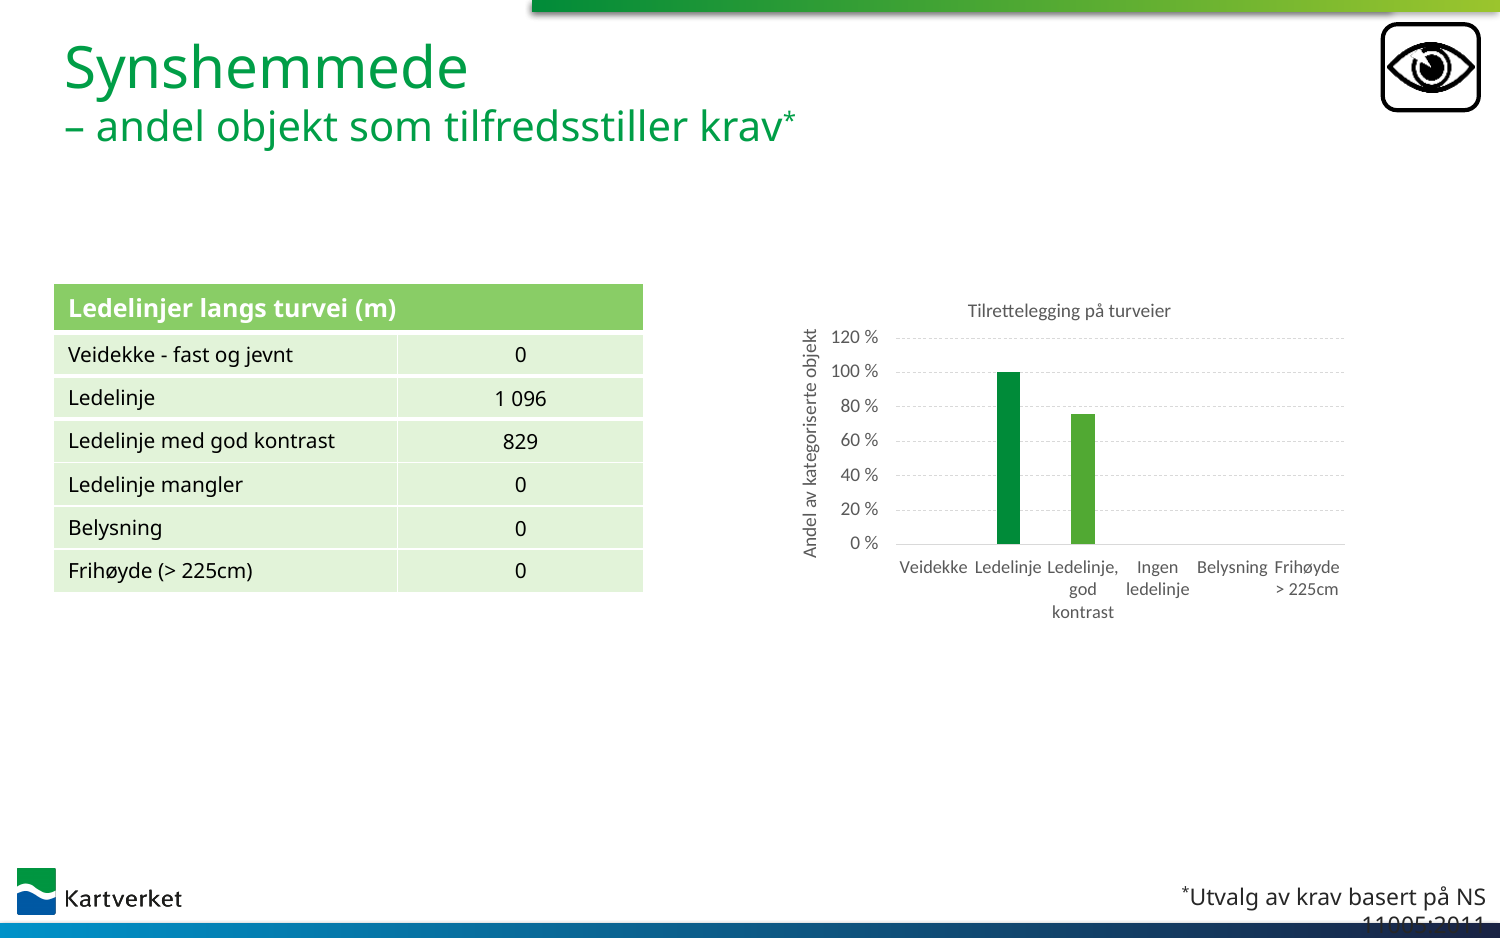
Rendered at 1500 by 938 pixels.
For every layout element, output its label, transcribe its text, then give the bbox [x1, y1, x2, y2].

table_cell Frihøyde (> 225cm) [54, 550, 397, 592]
text_box Synshemmede – andel objekt som tilfredsstiller krav* [49, 24, 1431, 158]
table_cell 0 [398, 463, 643, 505]
table_cell Ledelinje [54, 378, 397, 417]
table_cell 829 [398, 421, 643, 462]
table_cell 0 [398, 335, 643, 374]
text_box *Utvalg av krav basert på NS 11005:2011 [1068, 873, 1500, 938]
table_cell Ledelinje mangler [54, 463, 397, 505]
table_cell Ledelinje med god kontrast [54, 421, 397, 462]
table_cell 0 [398, 550, 643, 592]
table_cell 0 [398, 507, 643, 548]
table_cell Belysning [54, 507, 397, 548]
picture [791, 291, 1348, 630]
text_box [1382, 24, 1480, 111]
table_header Ledelinjer langs turvei (m) [54, 284, 643, 330]
table_cell 1 096 [398, 378, 643, 417]
table_cell Veidekke - fast og jevnt [54, 335, 397, 374]
